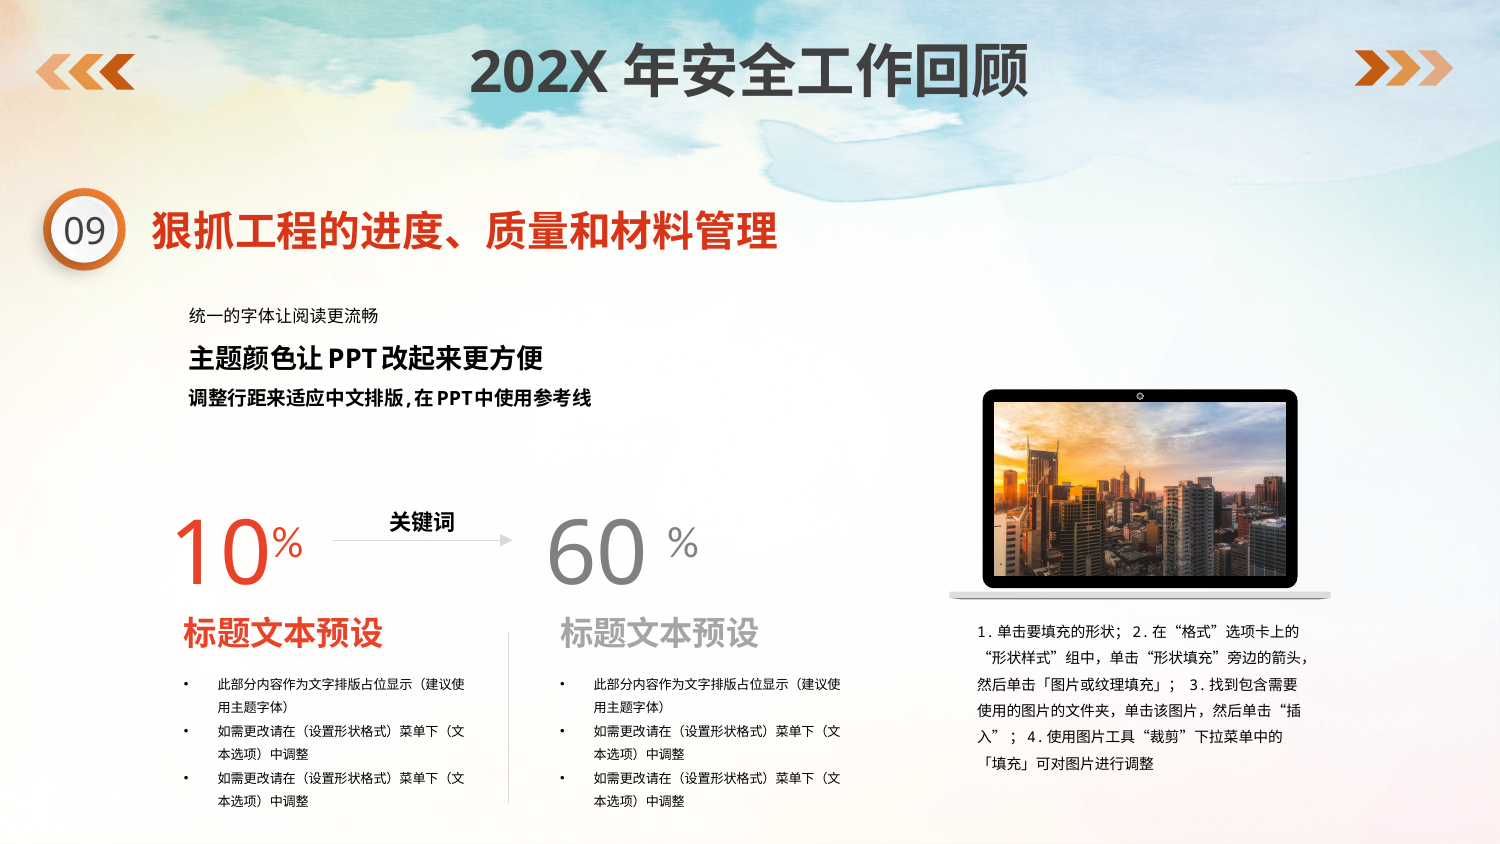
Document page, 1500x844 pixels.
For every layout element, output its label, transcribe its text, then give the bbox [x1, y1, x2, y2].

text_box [35, 54, 135, 90]
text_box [169, 286, 1331, 819]
picture [0, 0, 1500, 844]
text_box 狠抓工程的进度、质量和材料管理 [136, 197, 793, 262]
text_box 202X年安全工作回顾 [413, 30, 1087, 109]
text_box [34, 188, 135, 271]
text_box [1354, 50, 1454, 86]
